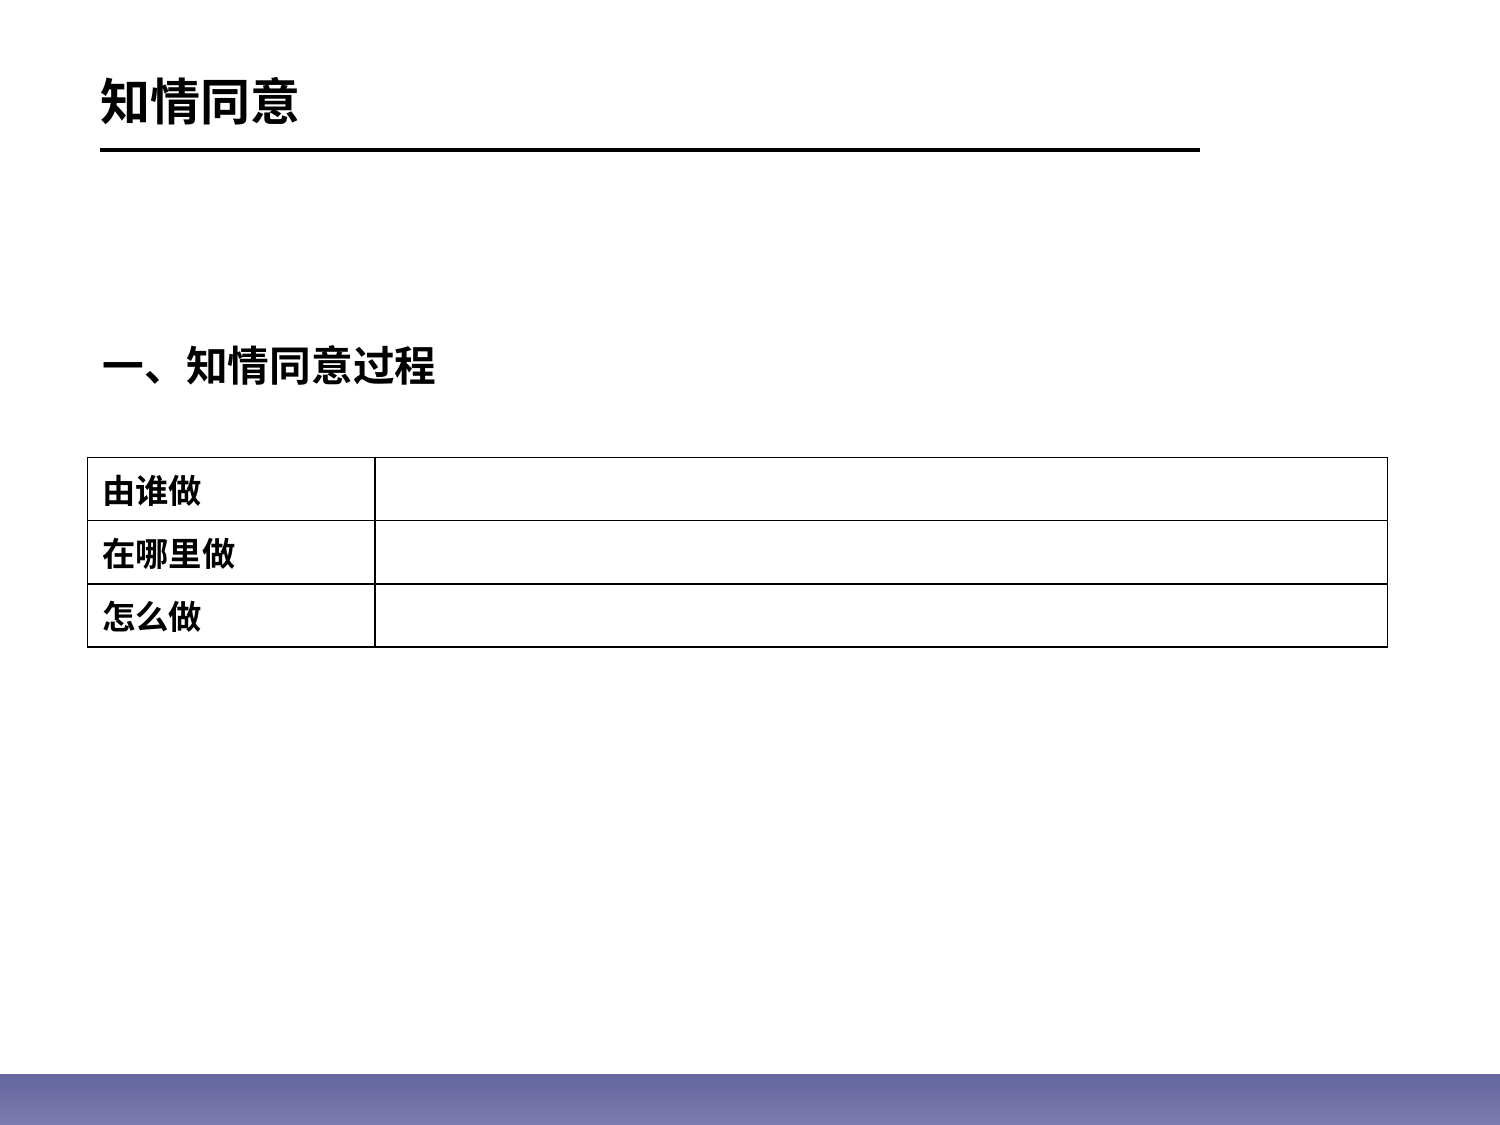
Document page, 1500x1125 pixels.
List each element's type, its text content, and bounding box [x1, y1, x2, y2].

table_header 一、知情同意过程 [88, 325, 1388, 457]
picture [0, 1074, 1500, 1125]
table_cell [376, 521, 1387, 583]
table_cell 由谁做 [88, 458, 374, 520]
table_cell 在哪里做 [88, 521, 374, 583]
table_cell [376, 585, 1387, 646]
table_cell [376, 458, 1387, 520]
table_cell 怎么做 [88, 585, 374, 646]
text_box 知情同意 [62, 50, 1500, 150]
